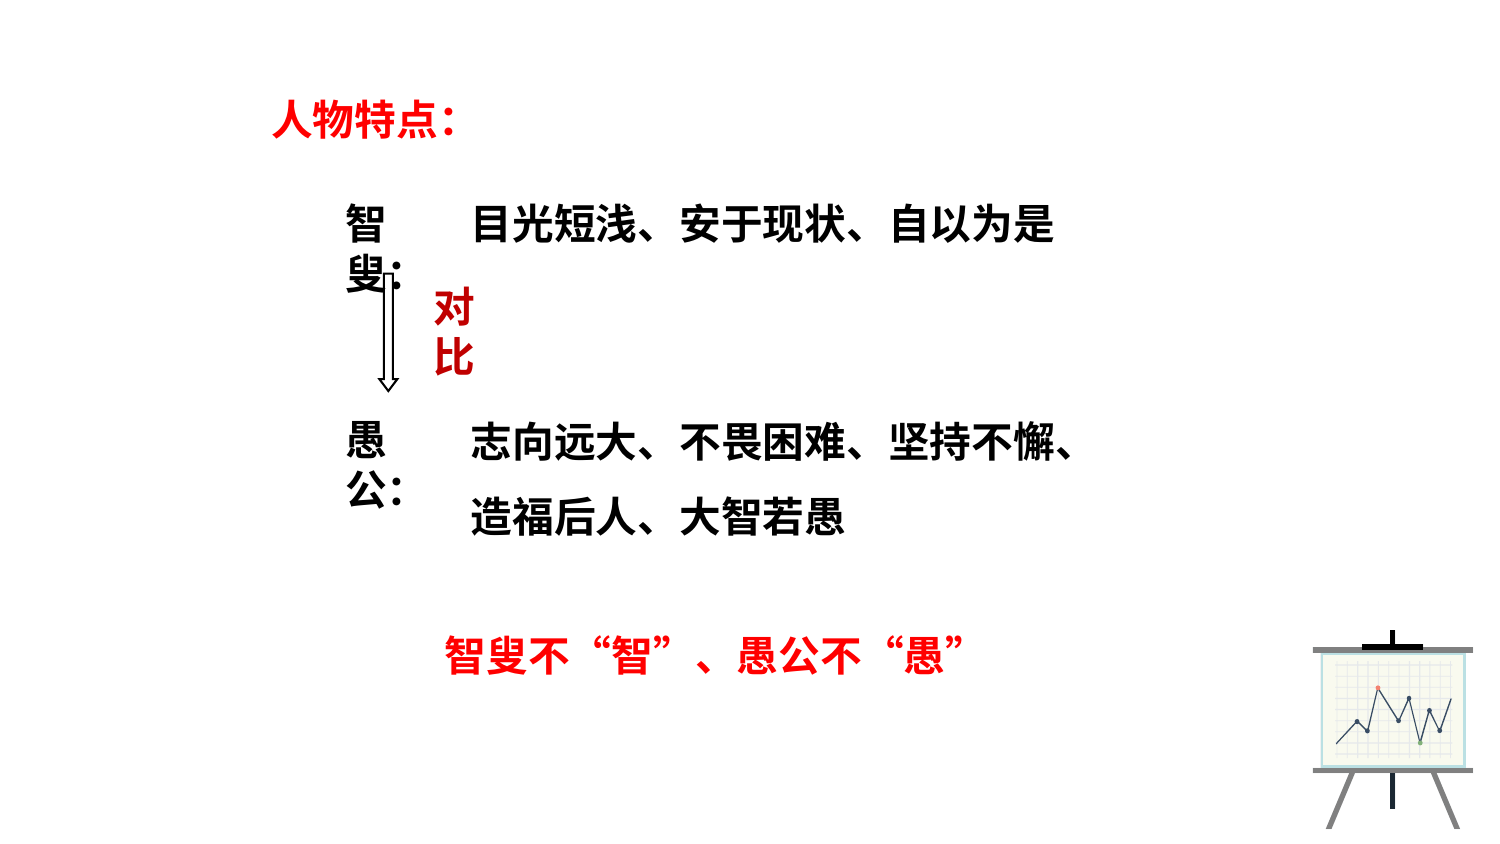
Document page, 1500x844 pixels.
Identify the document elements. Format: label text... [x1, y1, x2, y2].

text_box 智叟不“智”、愚公不“愚” [429, 622, 1105, 688]
text_box 志向远大、不畏困难、坚持不懈、 造福后人、大智若愚 [455, 383, 1210, 549]
text_box 目光短浅、安于现状、自以为是 [455, 190, 1185, 256]
text_box 对比 [419, 273, 500, 389]
text_box 愚公： [330, 406, 455, 522]
text_box [379, 273, 398, 392]
text_box 智叟： [330, 190, 481, 306]
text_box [1312, 630, 1474, 830]
text_box 人物特点： [256, 86, 521, 151]
